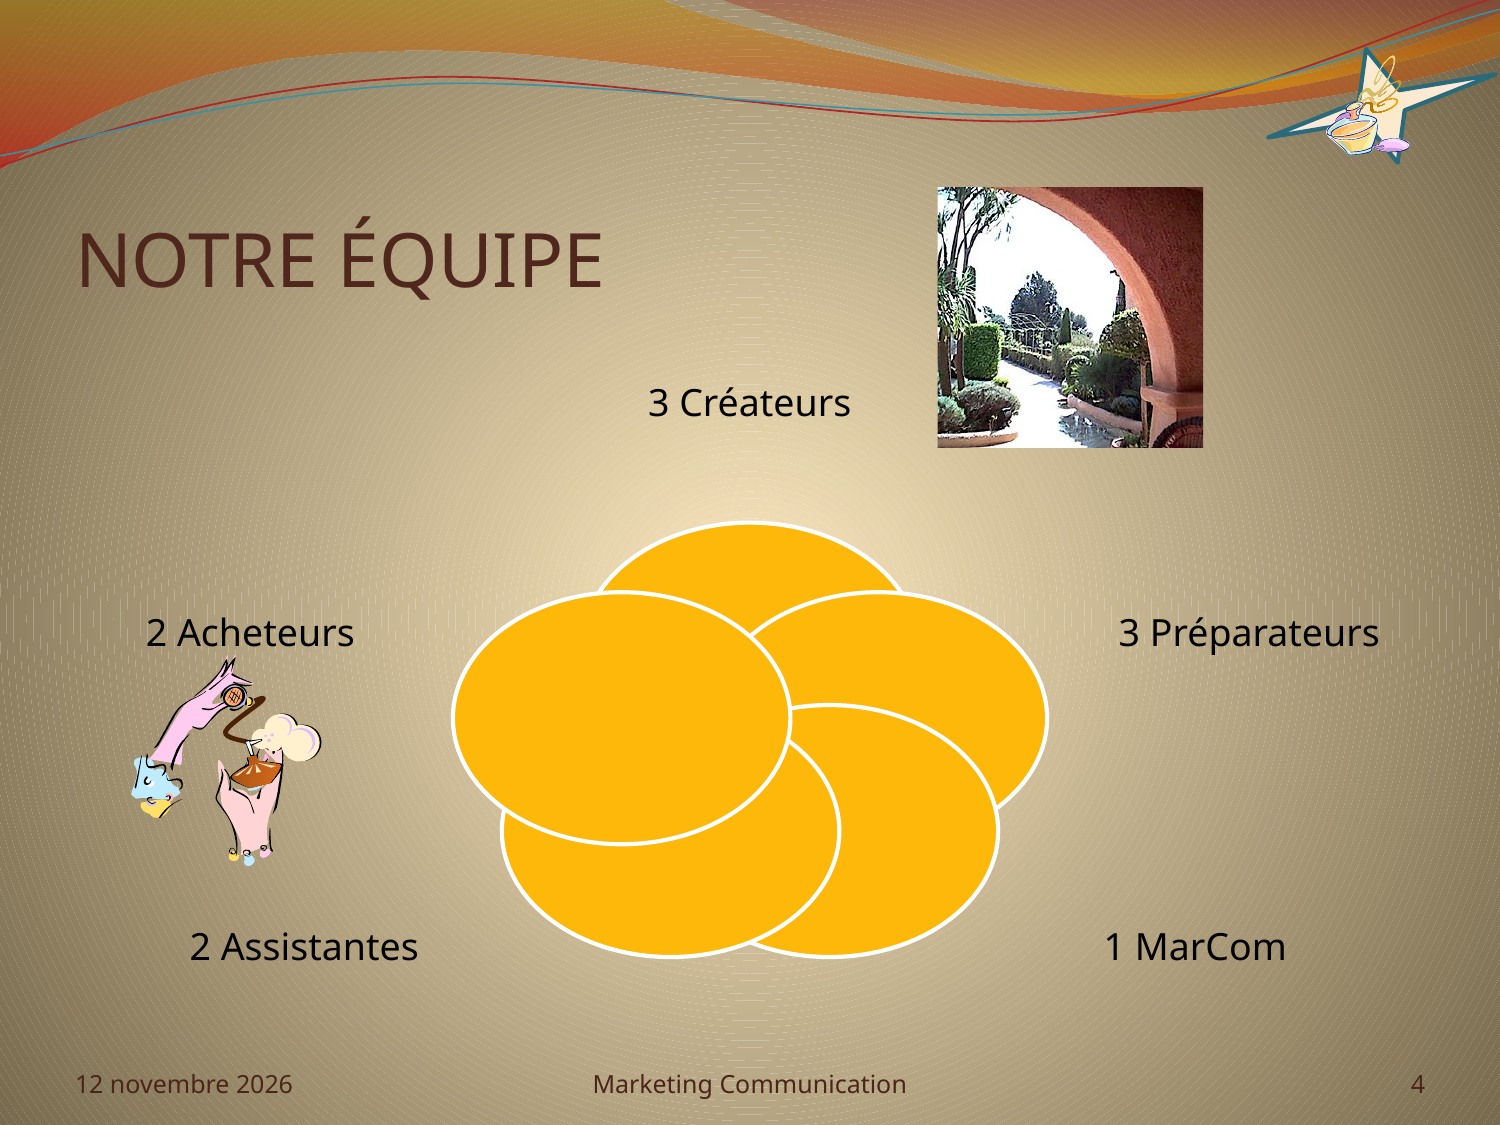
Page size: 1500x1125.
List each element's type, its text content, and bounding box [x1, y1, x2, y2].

slide_number mars 09 [75, 1050, 425, 1103]
title Notre équipe [75, 115, 1425, 303]
slide_number 4 [1299, 1050, 1425, 1103]
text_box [131, 670, 327, 866]
picture [937, 187, 1204, 449]
footer Marketing Communication [474, 1051, 1025, 1103]
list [74, 317, 1426, 1038]
